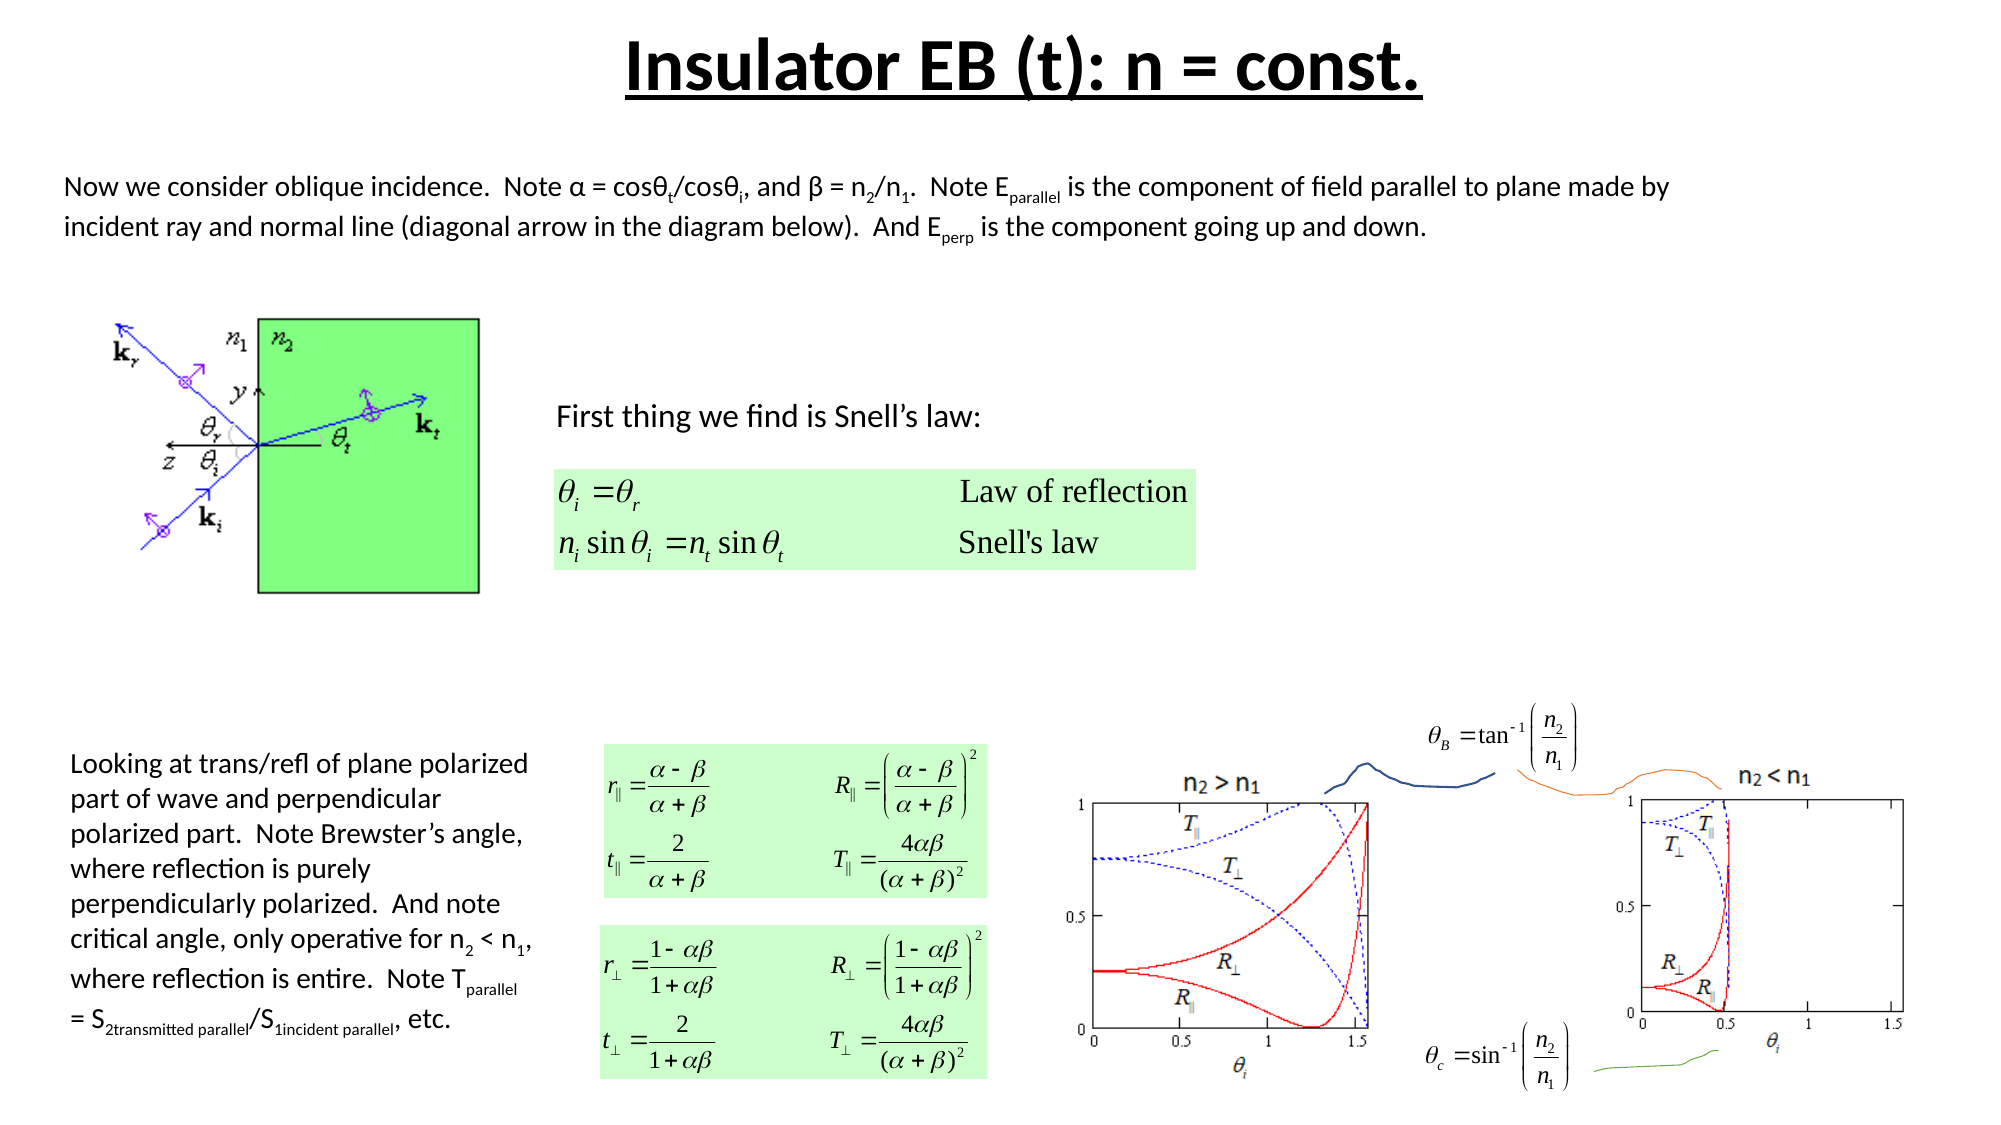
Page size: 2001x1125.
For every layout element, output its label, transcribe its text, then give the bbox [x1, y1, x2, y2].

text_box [553, 468, 1196, 571]
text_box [1424, 697, 1583, 778]
text_box [1526, 775, 1606, 796]
text_box Insulator EB (t): n = const. [609, 18, 1607, 133]
text_box Now we consider oblique incidence. Note α = cosθt/cosθi, and β = n2/n1. Note Eparallel is the component of field parallel to plane made by incident ray and normal line (diagonal arrow in the diagram below). And Eperp is the component going up and down. [49, 159, 1780, 254]
text_box [1398, 778, 1488, 789]
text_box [50, 273, 533, 624]
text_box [1058, 763, 1398, 1089]
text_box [1606, 745, 1933, 1064]
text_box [1421, 1017, 1577, 1098]
text_box First thing we find is Snell’s law: [541, 386, 998, 442]
text_box Looking at trans/refl of plane polarized part of wave and perpendicular polarized part. Note Brewster’s angle, where reflection is purely perpendicularly polarized. And note critical angle, only operative for n2 < n1, where reflection is entire. Note Tparallel = S2transmitted parallel/S1incident parallel, etc. [55, 737, 552, 1047]
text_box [603, 743, 988, 898]
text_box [599, 924, 988, 1079]
text_box [1593, 1064, 1685, 1072]
